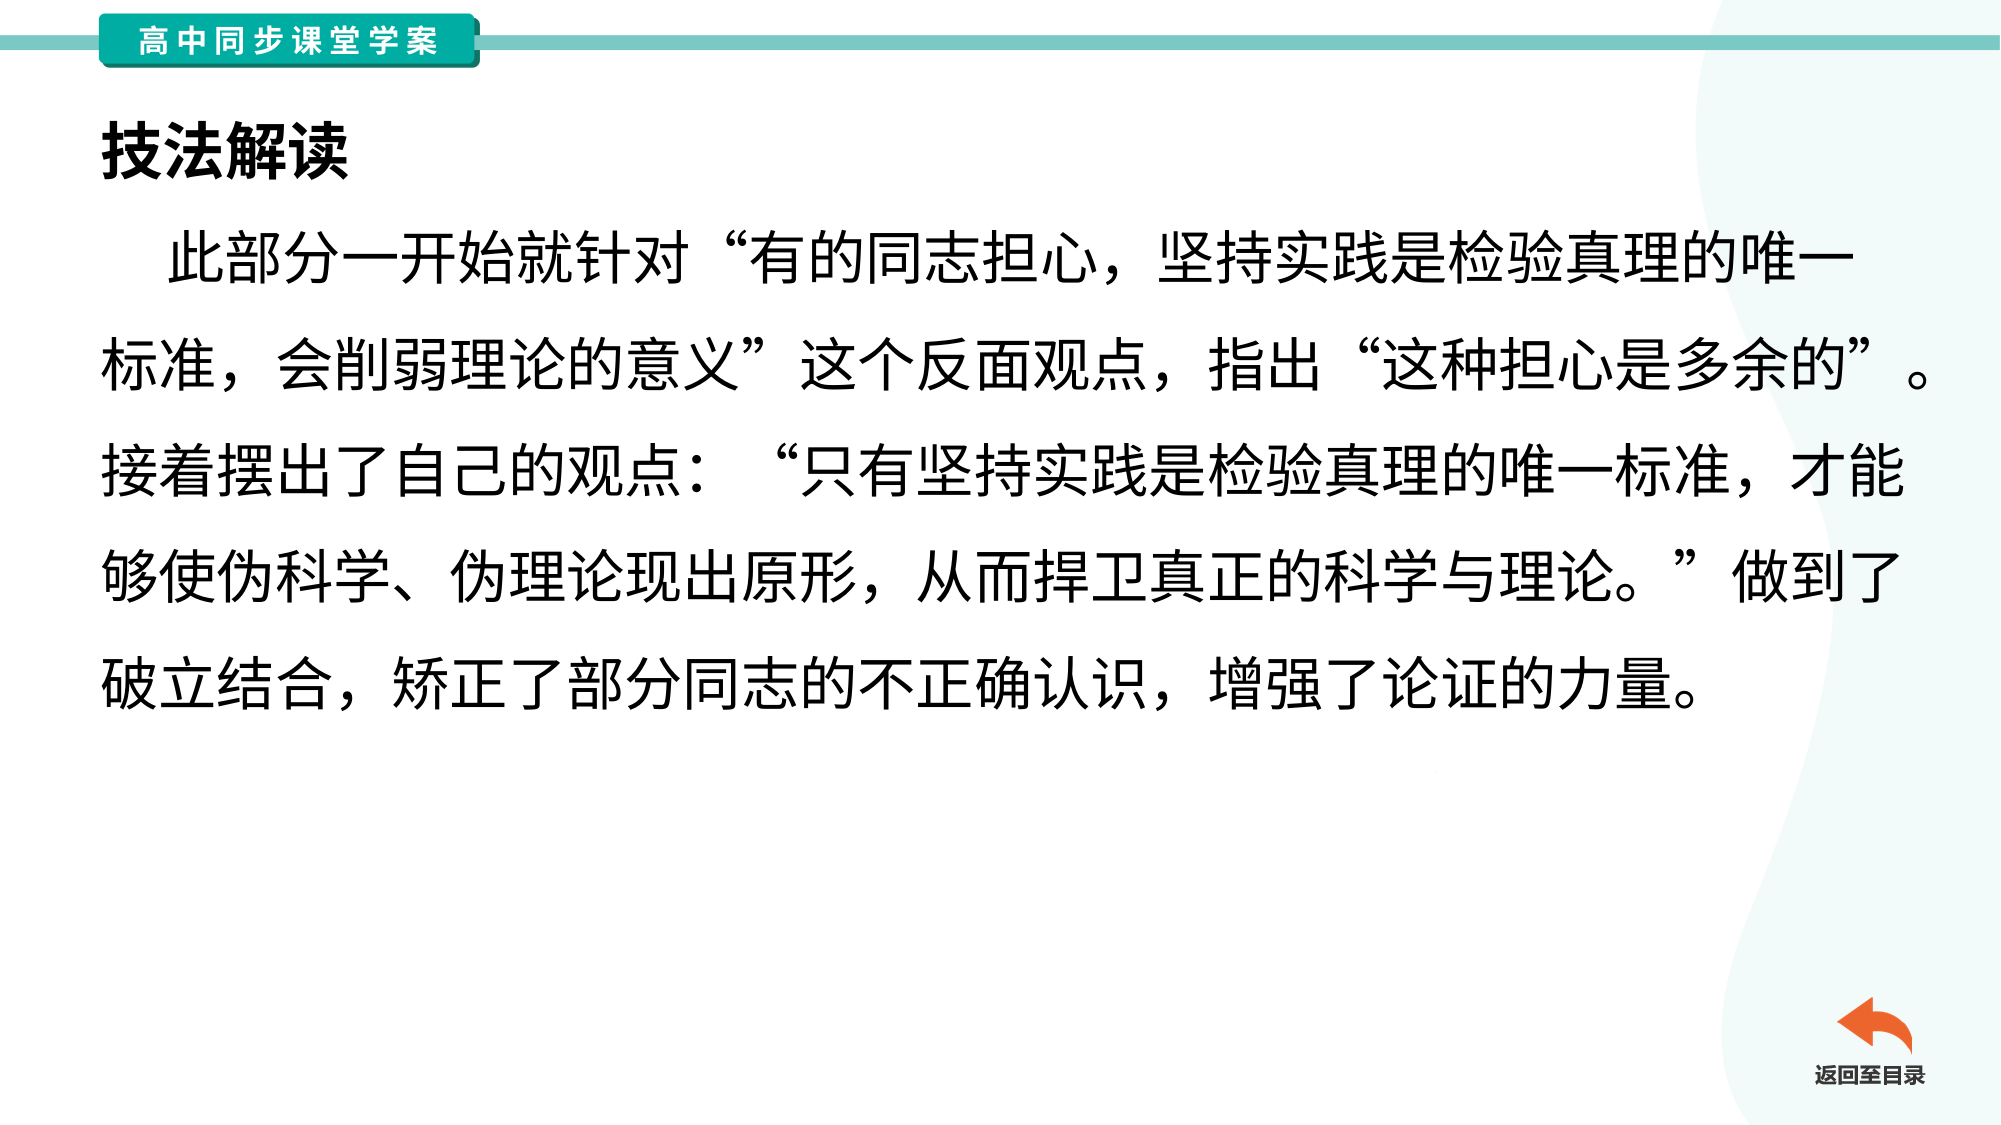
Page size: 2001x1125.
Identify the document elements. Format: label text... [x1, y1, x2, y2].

picture [0, 0, 2000, 1125]
text_box 此部分一开始就针对“有的同志担心，坚持实践是检验真理的唯一 标准，会削弱理论的意义”这个反面观点，指出“这种担心是多余的”。 接着摆出了自己的观点：“只有坚持实践是检验真理的唯一标准，才能 够使伪科学、伪理论现出原形，从而捍卫真正的科学与理论。”做到了 破立结合，矫正了部分同志的不正确认识，增强了论证的力量。 [100, 185, 1899, 717]
text_box 技法解读 [100, 76, 1899, 185]
